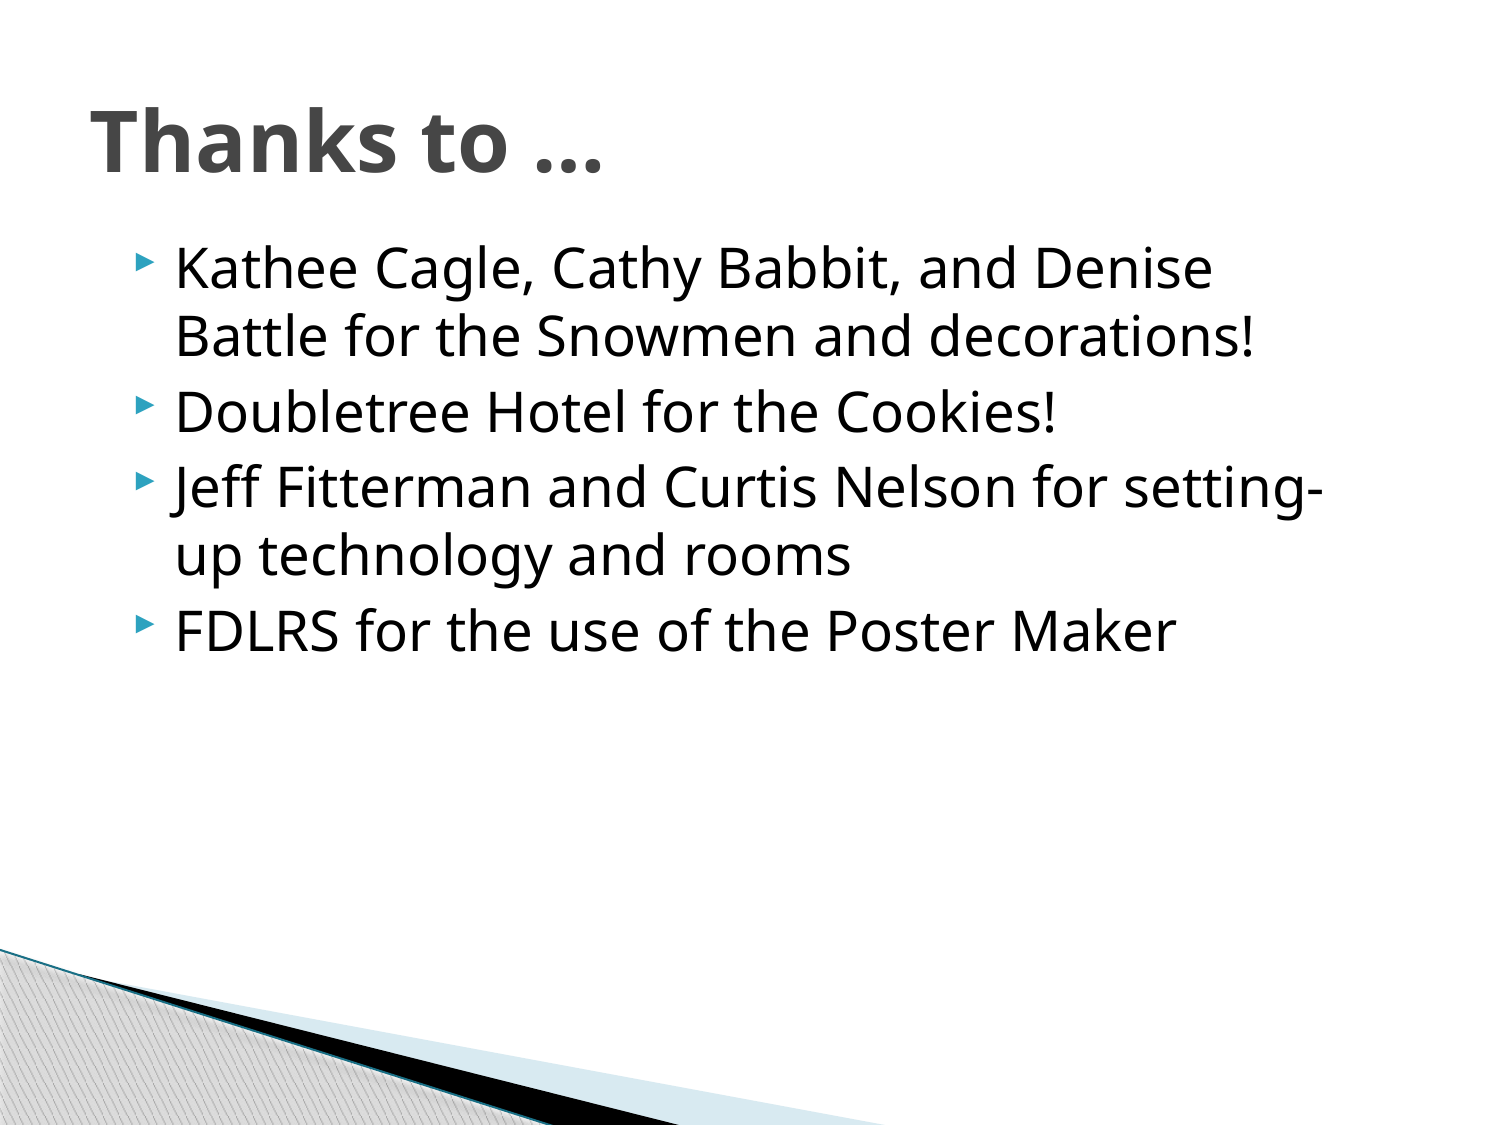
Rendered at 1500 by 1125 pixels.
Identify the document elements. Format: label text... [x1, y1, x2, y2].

title Thanks to … [75, 45, 1425, 233]
list Kathee Cagle, Cathy Babbit, and Denise Battle for the Snowmen and decorations! Doubletree Hotel for the Cookies! Jeff Fitterman and Curtis Nelson for setting-up technology and rooms FDLRS for the use of the Poster Maker [99, 233, 1375, 923]
